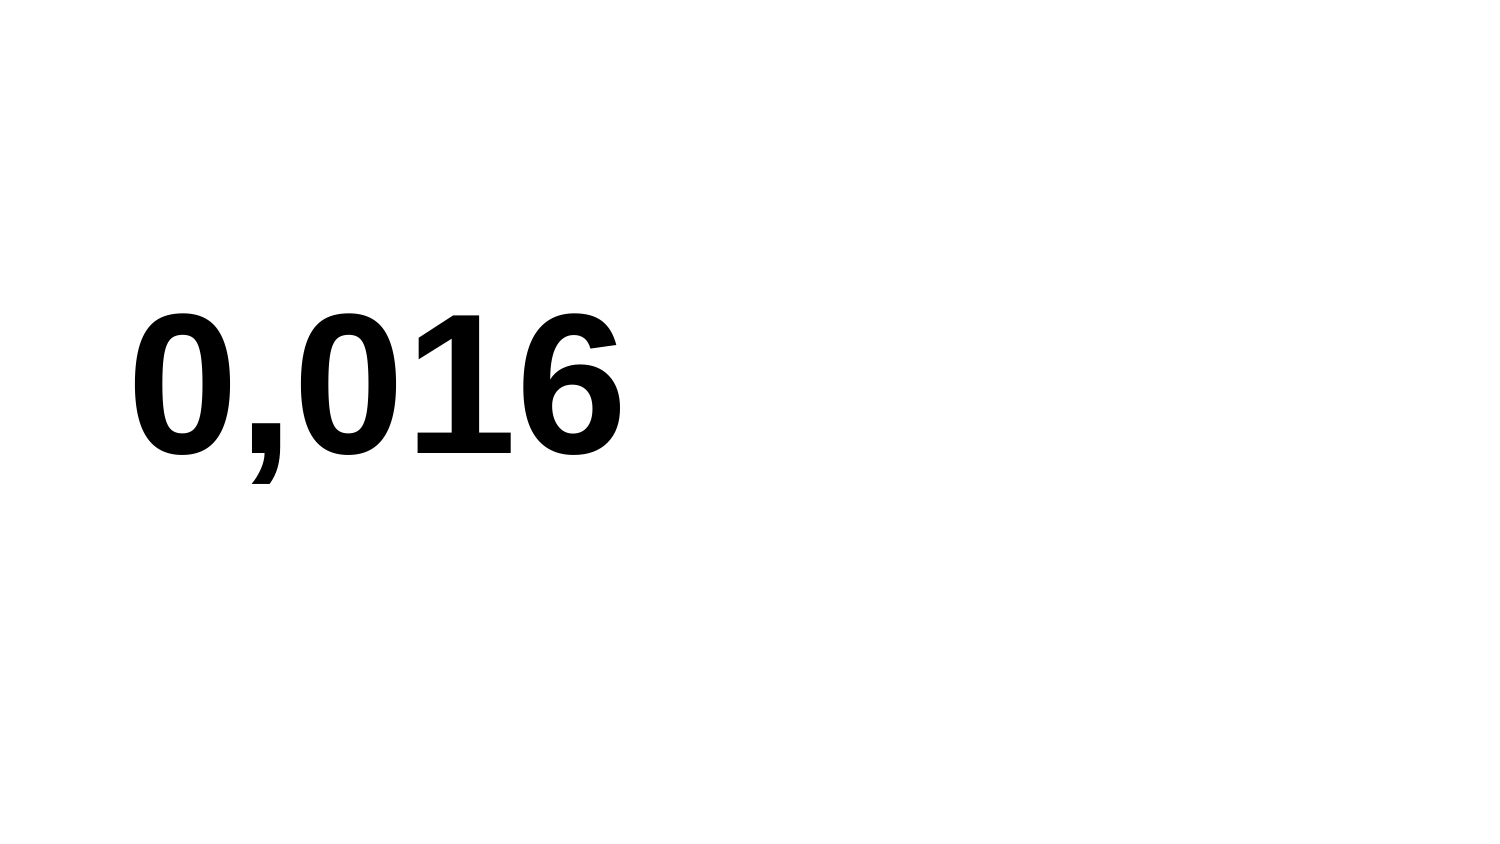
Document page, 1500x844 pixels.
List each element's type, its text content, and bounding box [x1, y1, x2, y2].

text_box 0,016 [112, 235, 1388, 509]
